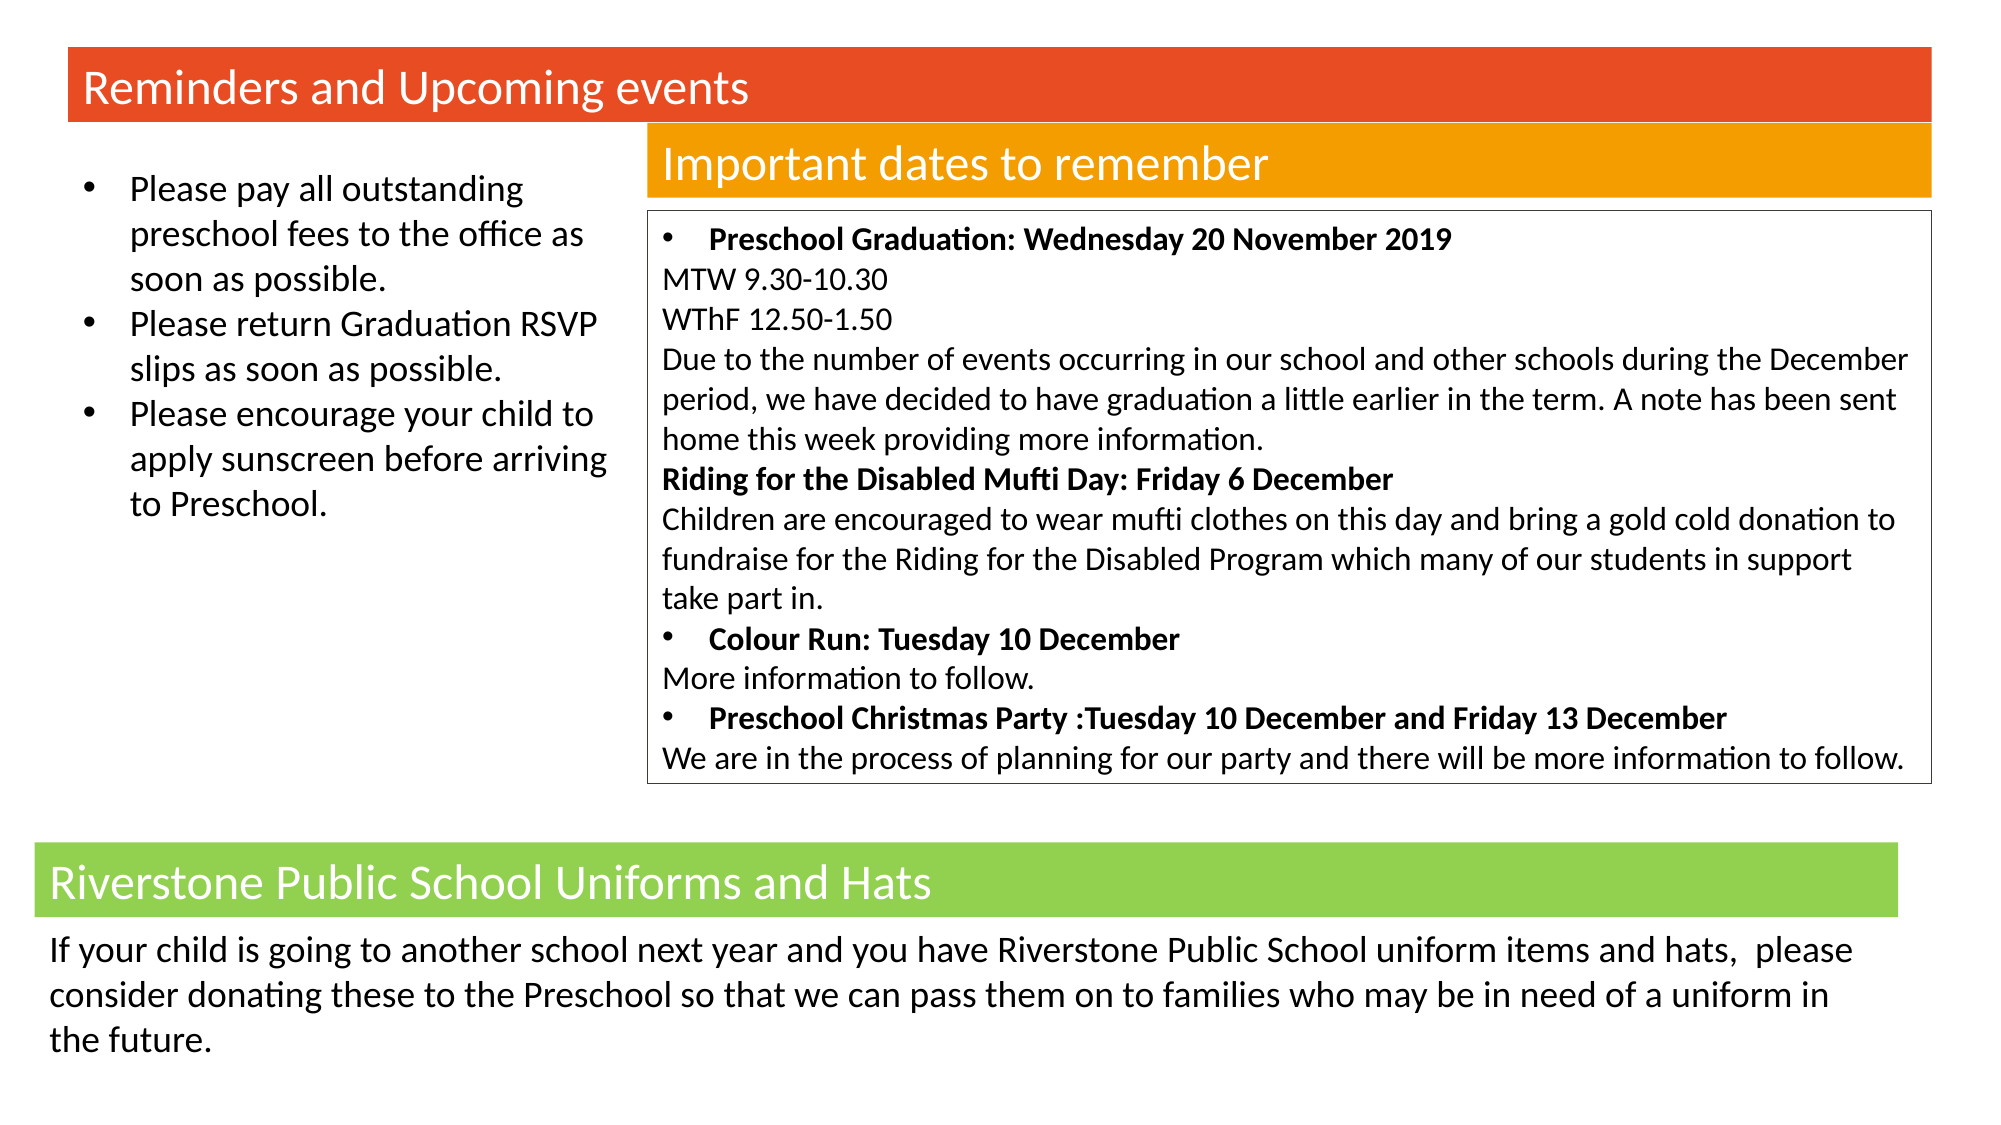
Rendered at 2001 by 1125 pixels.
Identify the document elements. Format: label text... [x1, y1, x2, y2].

text_box If your child is going to another school next year and you have Riverstone Public School uniform items and hats, please consider donating these to the Preschool so that we can pass them on to families who may be in need of a uniform in the future. [34, 918, 1899, 1068]
text_box Reminders and Upcoming events [68, 47, 1932, 122]
text_box Please pay all outstanding preschool fees to the office as soon as possible. Please return Graduation RSVP slips as soon as possible. Please encourage your child to apply sunscreen before arriving to Preschool. [68, 156, 635, 712]
text_box Preschool Graduation: Wednesday 20 November 2019 MTW 9.30-10.30 WThF 12.50-1.50 Due to the number of events occurring in our school and other schools during the December period, we have decided to have graduation a little earlier in the term. A note has been sent home this week providing more information. Riding for the Disabled Mufti Day: Friday 6 December Children are encouraged to wear mufti clothes on this day and bring a gold cold donation to fundraise for the Riding for the Disabled Program which many of our students in support take part in. Colour Run: Tuesday 10 December More information to follow. Preschool Christmas Party :Tuesday 10 December and Friday 13 December We are in the process of planning for our party and there will be more information to follow. [647, 210, 1932, 784]
text_box Important dates to remember [647, 122, 1932, 198]
text_box Riverstone Public School Uniforms and Hats [34, 842, 1899, 918]
